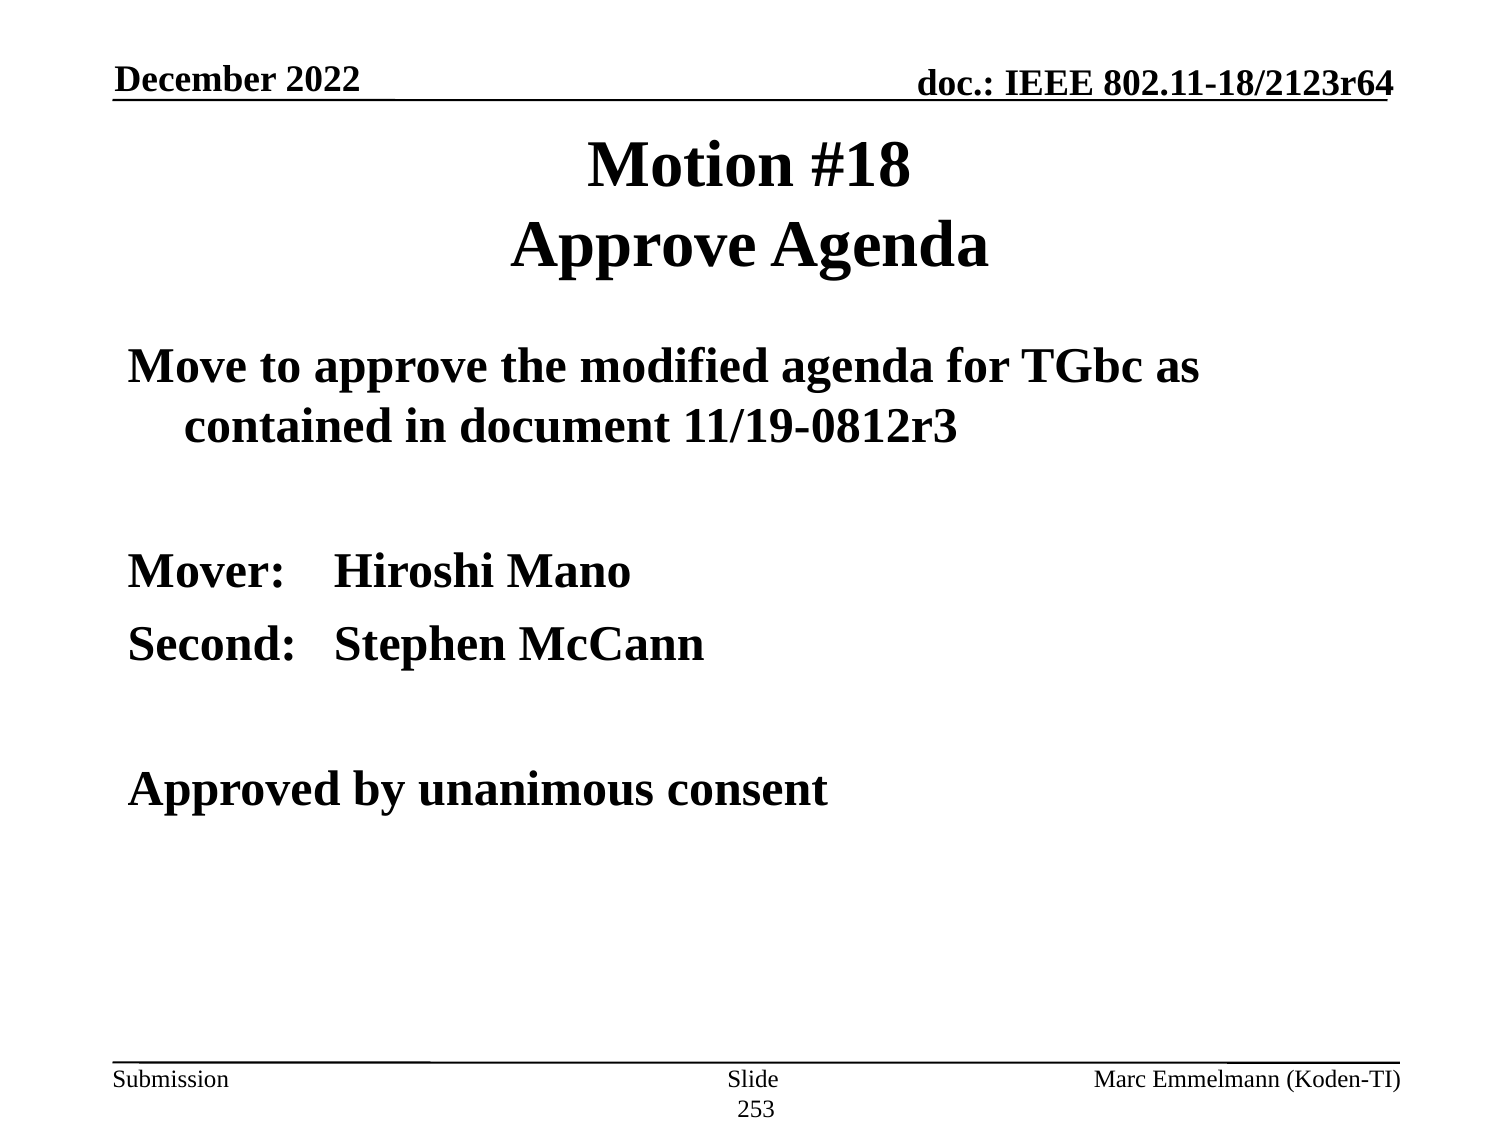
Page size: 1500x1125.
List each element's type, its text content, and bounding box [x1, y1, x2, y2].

title Motion #18 Approve Agenda [112, 112, 1388, 288]
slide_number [114, 54, 423, 100]
slide_number Slide 253 [712, 1061, 800, 1123]
footer Marc Emmelmann (Koden-TI) [878, 1061, 1402, 1093]
list Move to approve the modified agenda for TGbc as contained in document 11/19-0812r3 Mover: Hiroshi Mano Second: Stephen McCann Approved by unanimous consent [112, 324, 1388, 1000]
